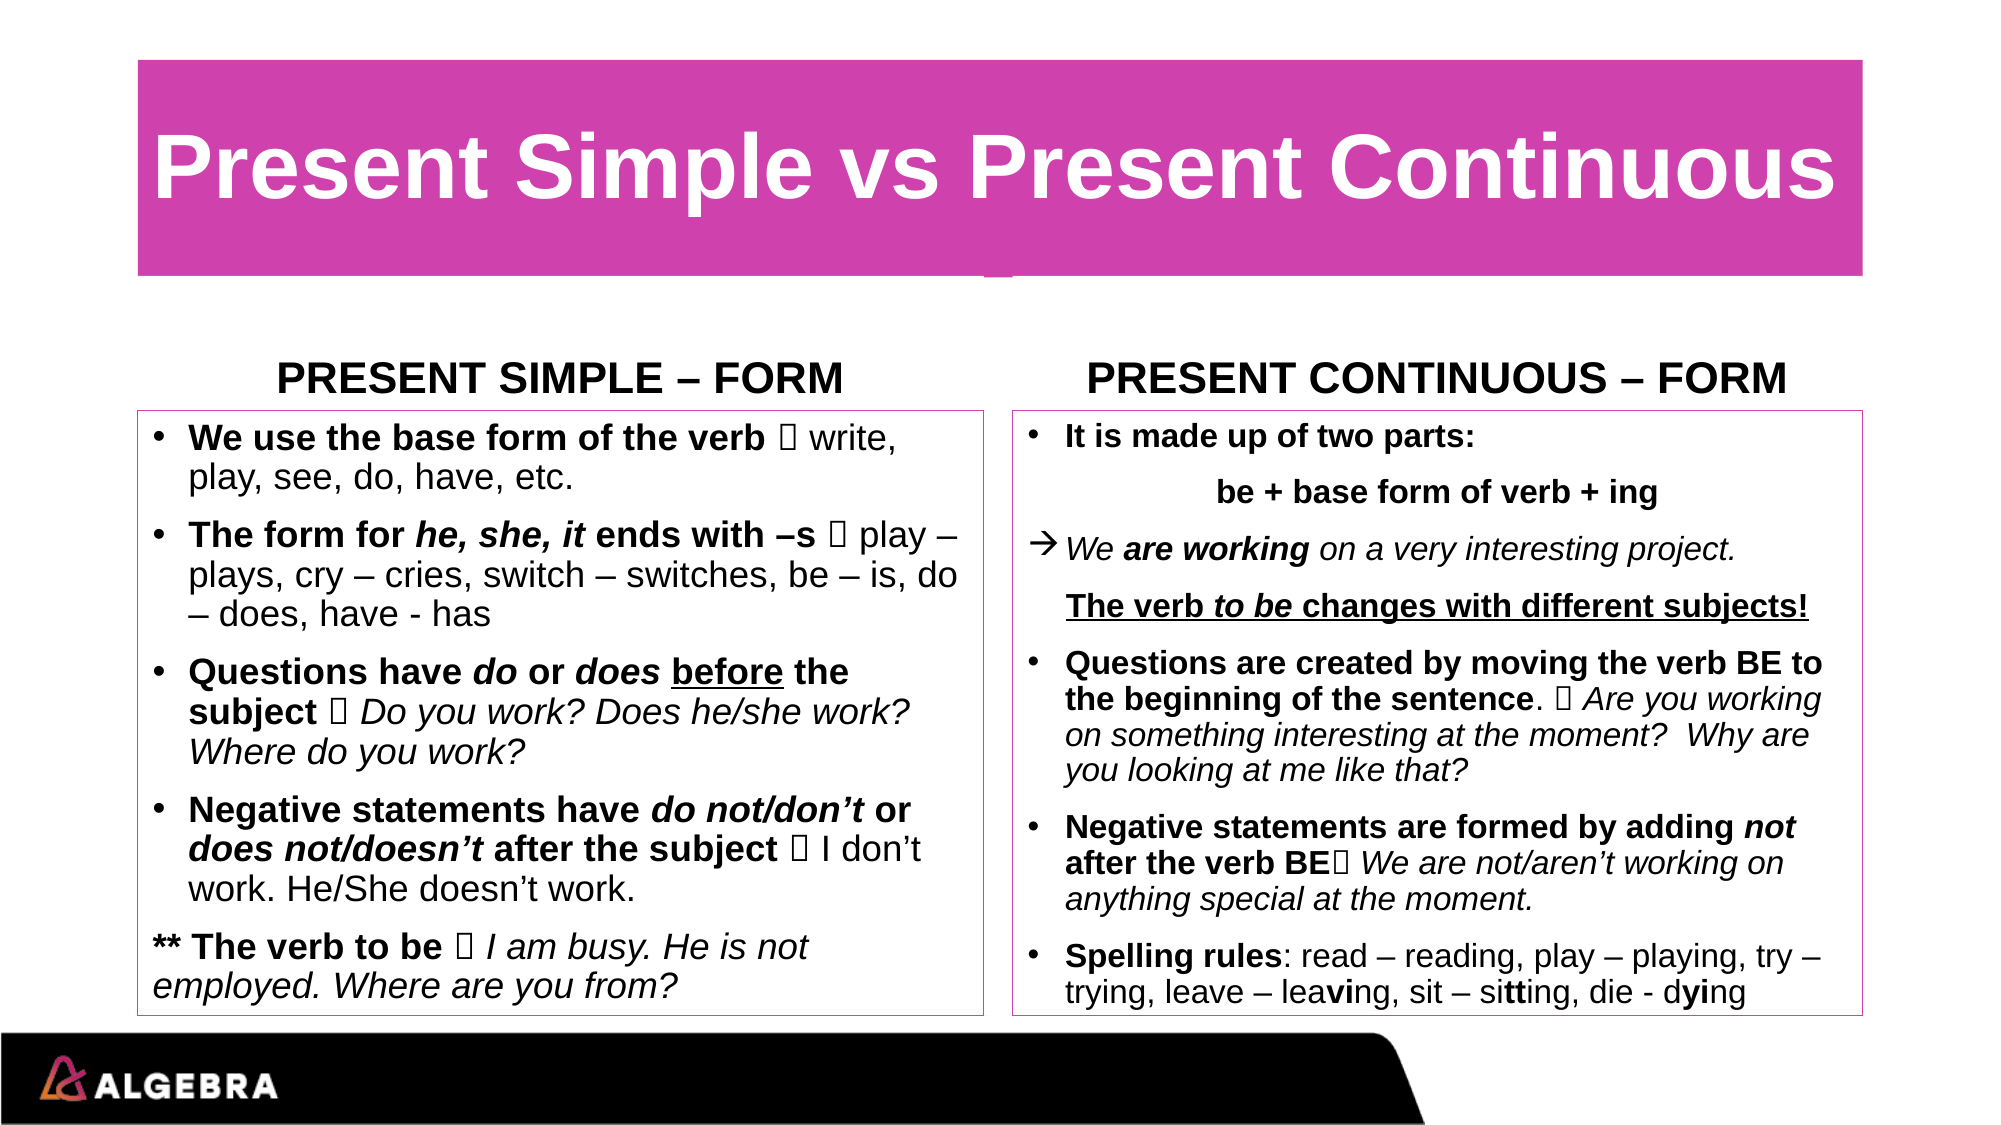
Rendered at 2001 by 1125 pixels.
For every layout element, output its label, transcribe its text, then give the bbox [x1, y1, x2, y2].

list PRESENT SIMPLE – FORM [137, 275, 984, 410]
picture [0, 1032, 1425, 1125]
list We use the base form of the verb  write, play, see, do, have, etc. The form for he, she, it ends with –s  play – plays, cry – cries, switch – switches, be – is, do – does, have - has Questions have do or does before the subject  Do you work? Does he/she work? Where do you work? Negative statements have do not/don’t or does not/doesn’t after the subject  I don’t work. He/She doesn’t work. ** The verb to be  I am busy. He is not employed. Where are you from? [137, 410, 984, 1016]
title Present Simple vs Present Continuous [137, 59, 1863, 278]
list PRESENT CONTINUOUS – FORM [1012, 275, 1863, 410]
list It is made up of two parts: be + base form of verb + ing We are working on a very interesting project. The verb to be changes with different subjects! Questions are created by moving the verb BE to the beginning of the sentence.  Are you working on something interesting at the moment? Why are you looking at me like that? Negative statements are formed by adding not after the verb BE We are not/aren’t working on anything special at the moment. Spelling rules: read – reading, play – playing, try –trying, leave – leaving, sit – sitting, die - dying [1012, 410, 1863, 1016]
